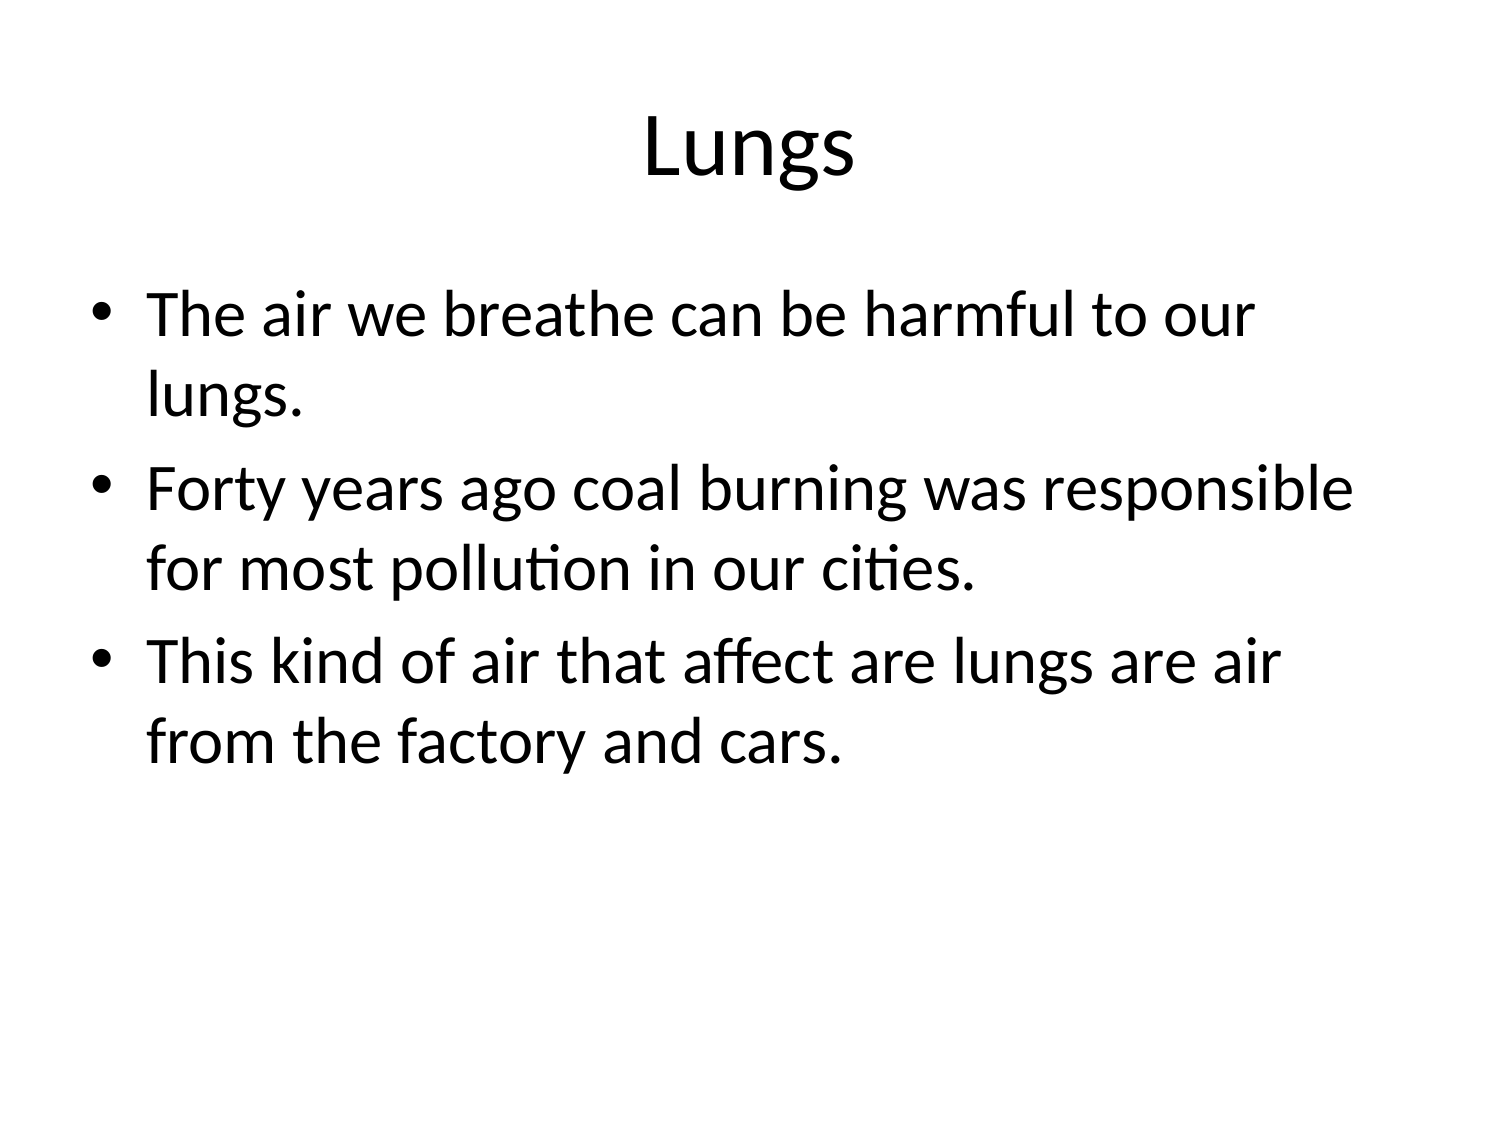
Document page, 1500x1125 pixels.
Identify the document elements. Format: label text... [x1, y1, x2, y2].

list The air we breathe can be harmful to our lungs. Forty years ago coal burning was responsible for most pollution in our cities. This kind of air that affect are lungs are air from the factory and cars. [75, 262, 1425, 1005]
title Lungs [75, 45, 1425, 233]
